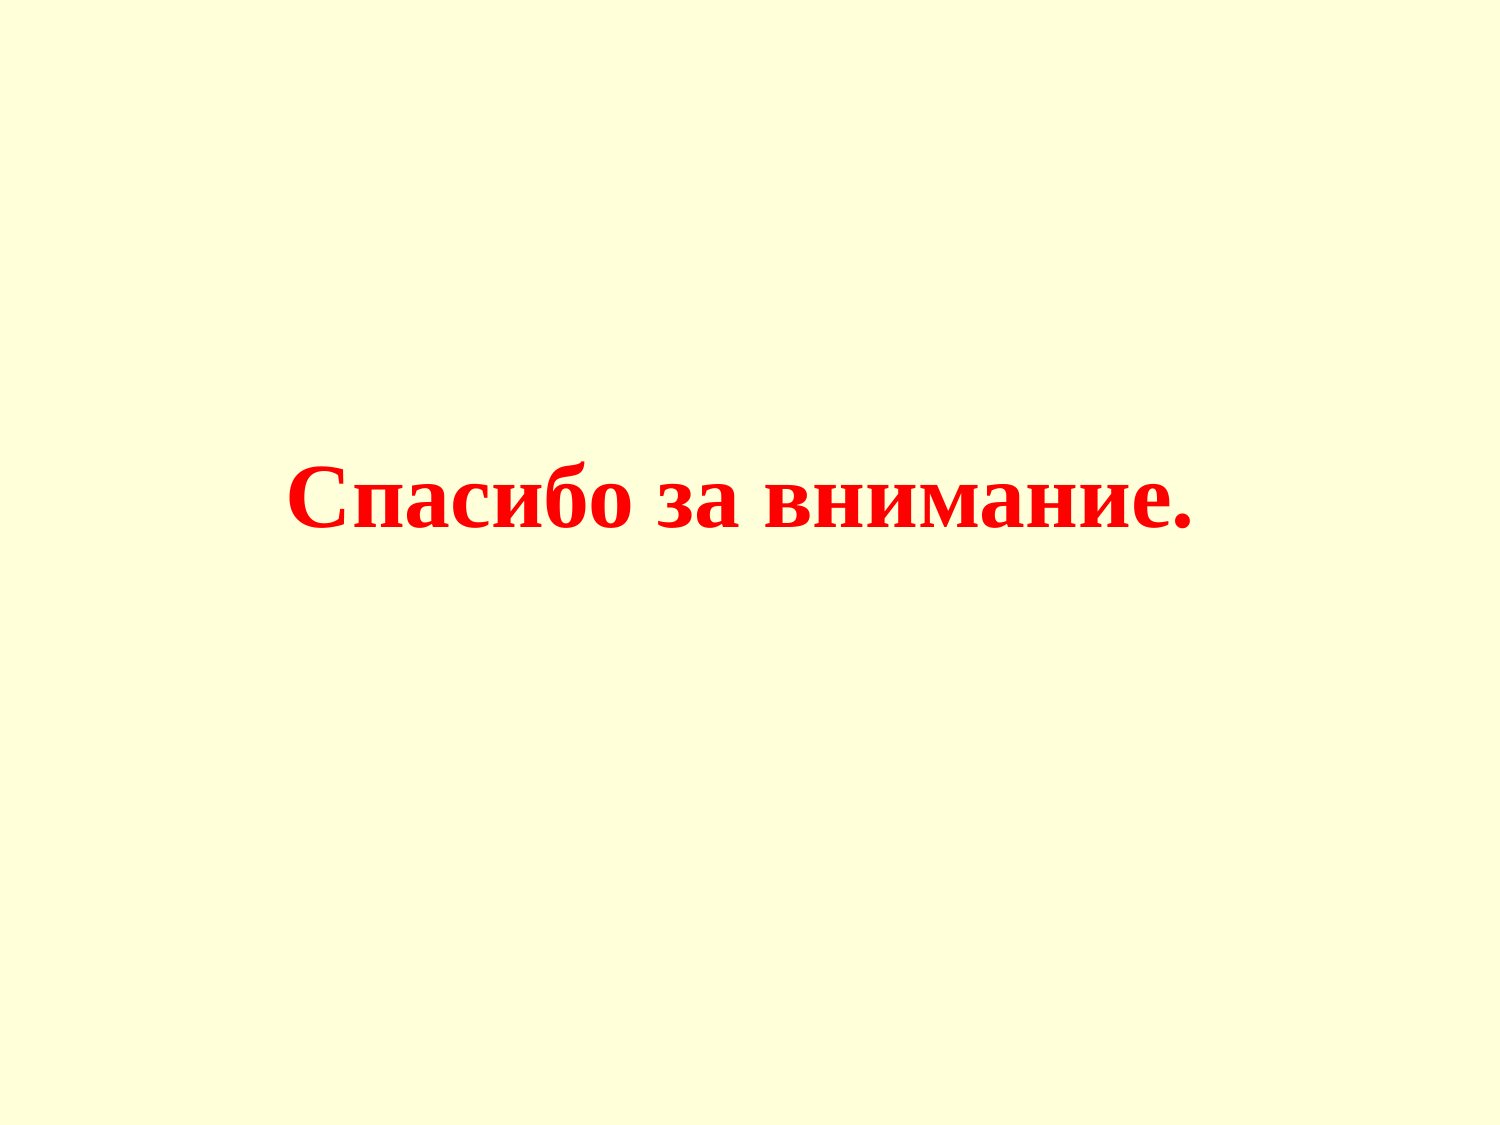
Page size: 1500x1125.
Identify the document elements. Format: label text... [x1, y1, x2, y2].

title Спасибо за внимание. [52, 396, 1404, 585]
